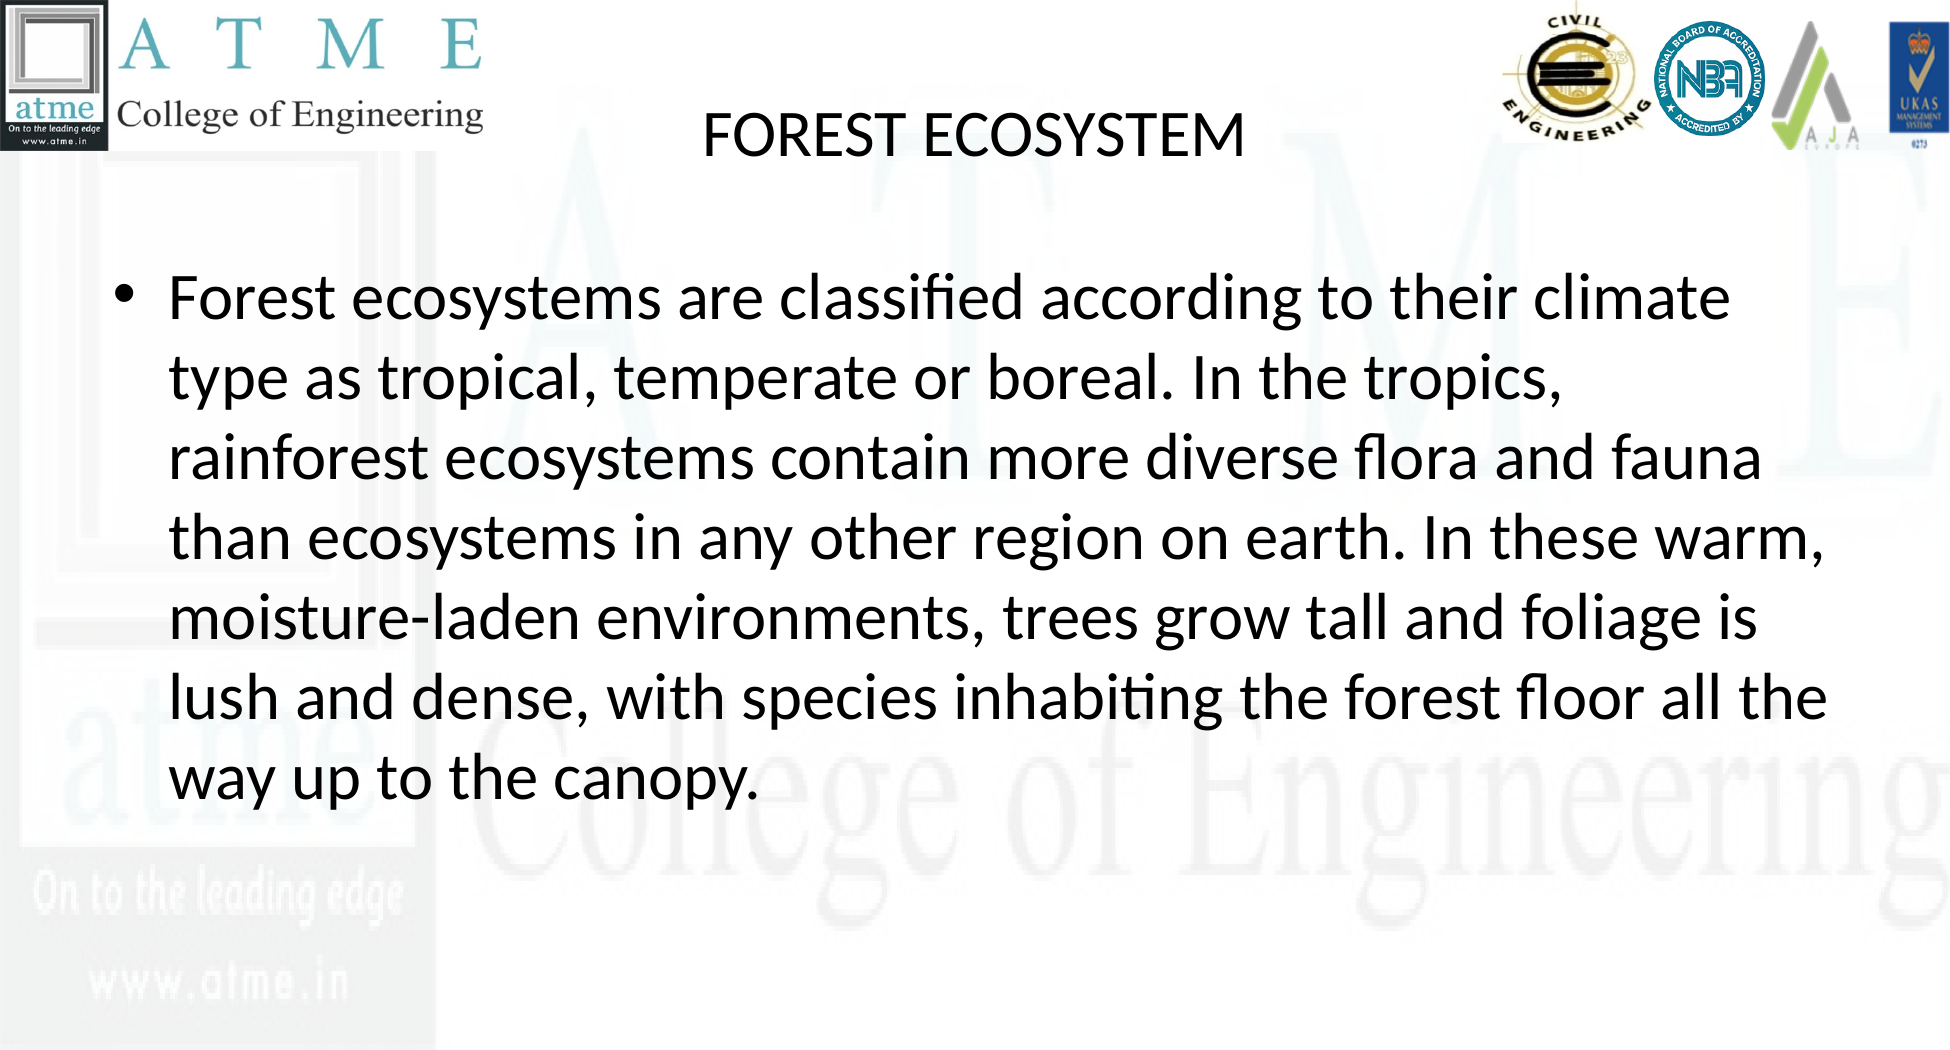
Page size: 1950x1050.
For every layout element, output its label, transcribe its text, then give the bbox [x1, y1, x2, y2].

picture [1713, 82, 1766, 137]
picture [1749, 96, 1754, 104]
picture [1725, 29, 1731, 36]
picture [1753, 88, 1759, 95]
list Forest ecosystems are classified according to their climate type as tropical, temperate or boreal. In the tropics, rainforest ecosystems contain more diverse flora and fauna than ecosystems in any other region on earth. In these warm, moisture-laden environments, trees grow tall and foliage is lush and dense, with species inhabiting the forest floor all the way up to the canopy. [97, 245, 1853, 938]
picture [1502, 0, 1653, 144]
picture [1713, 20, 1766, 76]
picture [1719, 124, 1725, 131]
picture [1654, 20, 1751, 137]
picture [1741, 109, 1746, 120]
picture [0, 0, 483, 151]
picture [1771, 20, 1950, 151]
title FOREST ECOSYSTEM [97, 42, 1853, 217]
